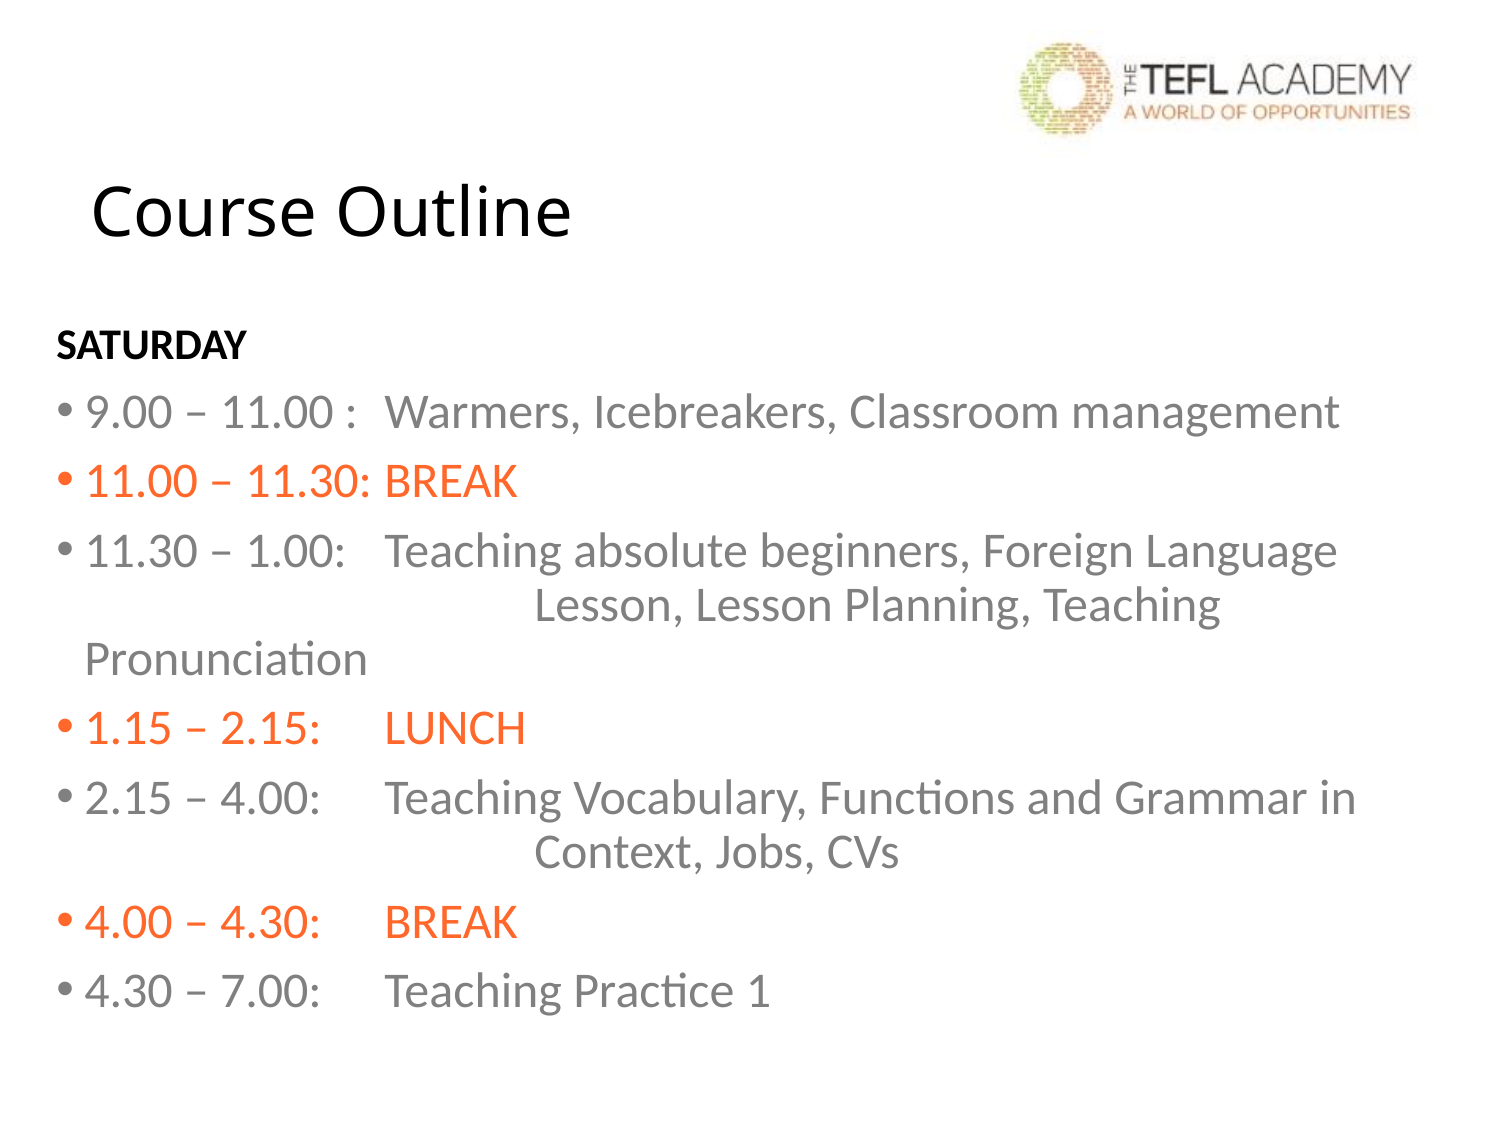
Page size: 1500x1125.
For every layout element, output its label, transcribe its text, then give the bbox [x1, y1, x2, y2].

list SATURDAY 9.00 – 11.00 : Warmers, Icebreakers, Classroom management 11.00 – 11.30: BREAK 11.30 – 1.00: Teaching absolute beginners, Foreign Language Lesson, Lesson Planning, Teaching Pronunciation 1.15 – 2.15: LUNCH 2.15 – 4.00: Teaching Vocabulary, Functions and Grammar in Context, Jobs, CVs 4.00 – 4.30: BREAK 4.30 – 7.00: Teaching Practice 1 [41, 314, 1459, 1125]
title Course Outline [75, 125, 1425, 303]
picture [1002, 30, 1446, 157]
